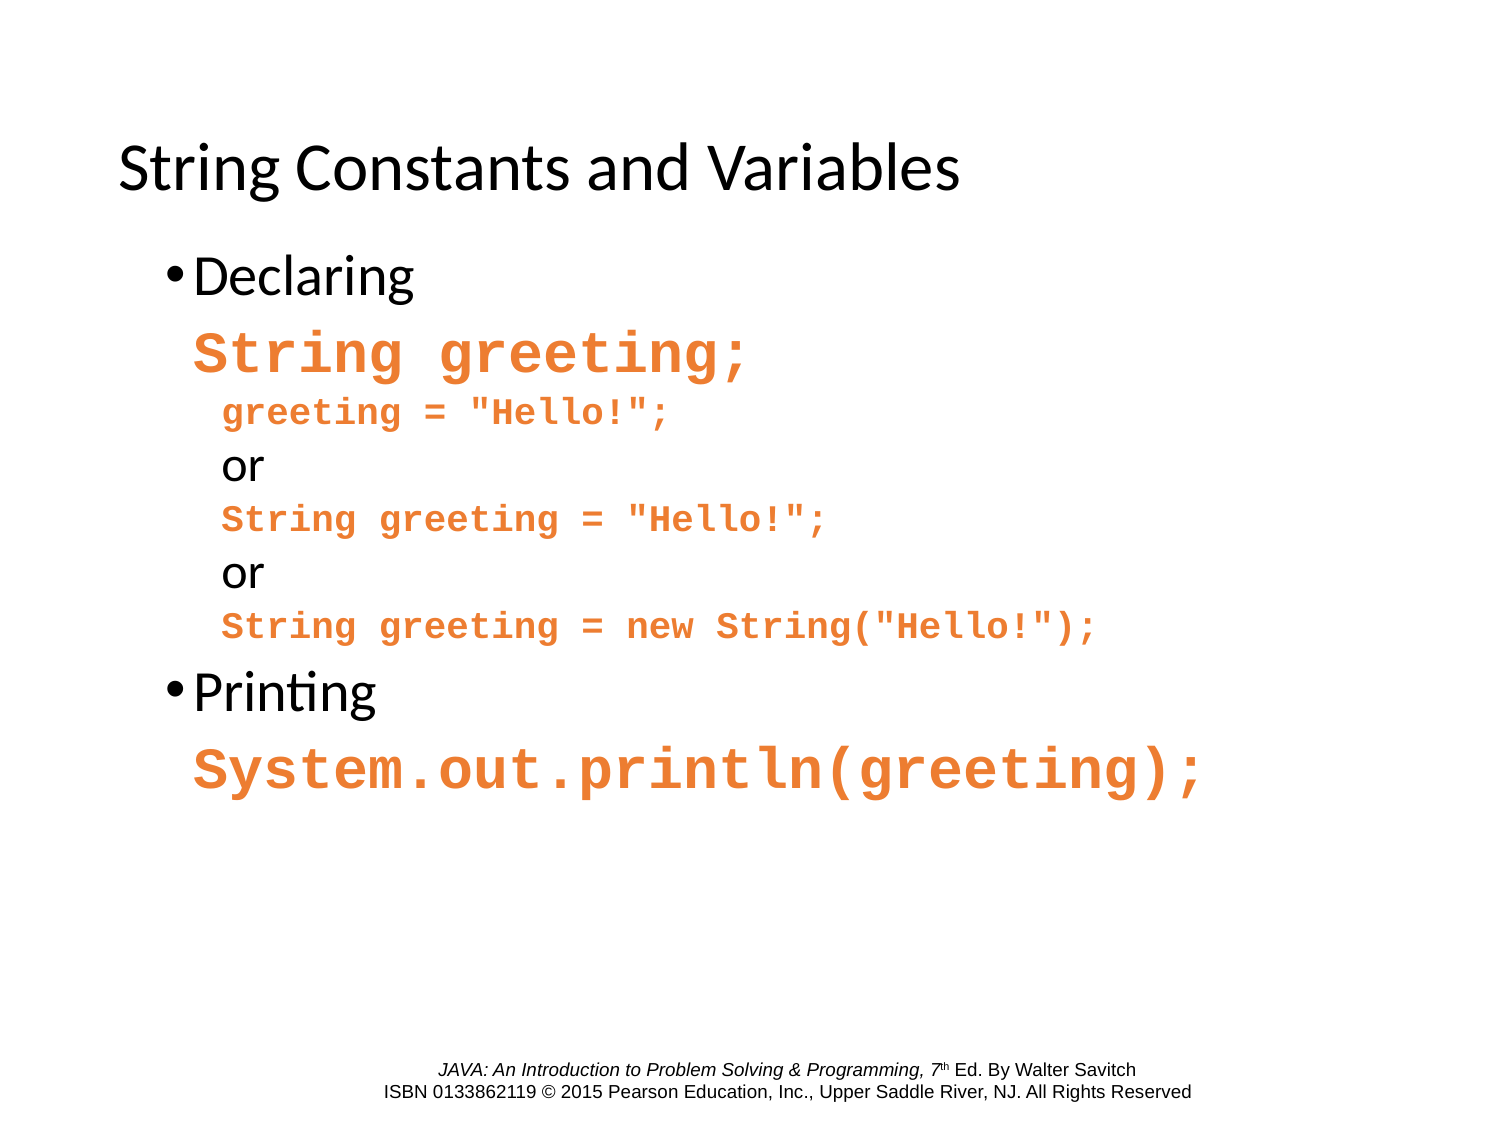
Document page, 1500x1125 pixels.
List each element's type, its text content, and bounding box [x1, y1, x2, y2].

list Declaring String greeting; greeting = "Hello!"; or String greeting = "Hello!"; or String greeting = new String("Hello!"); Printing System.out.println(greeting); [150, 237, 1500, 980]
title String Constants and Variables [103, 59, 1397, 278]
